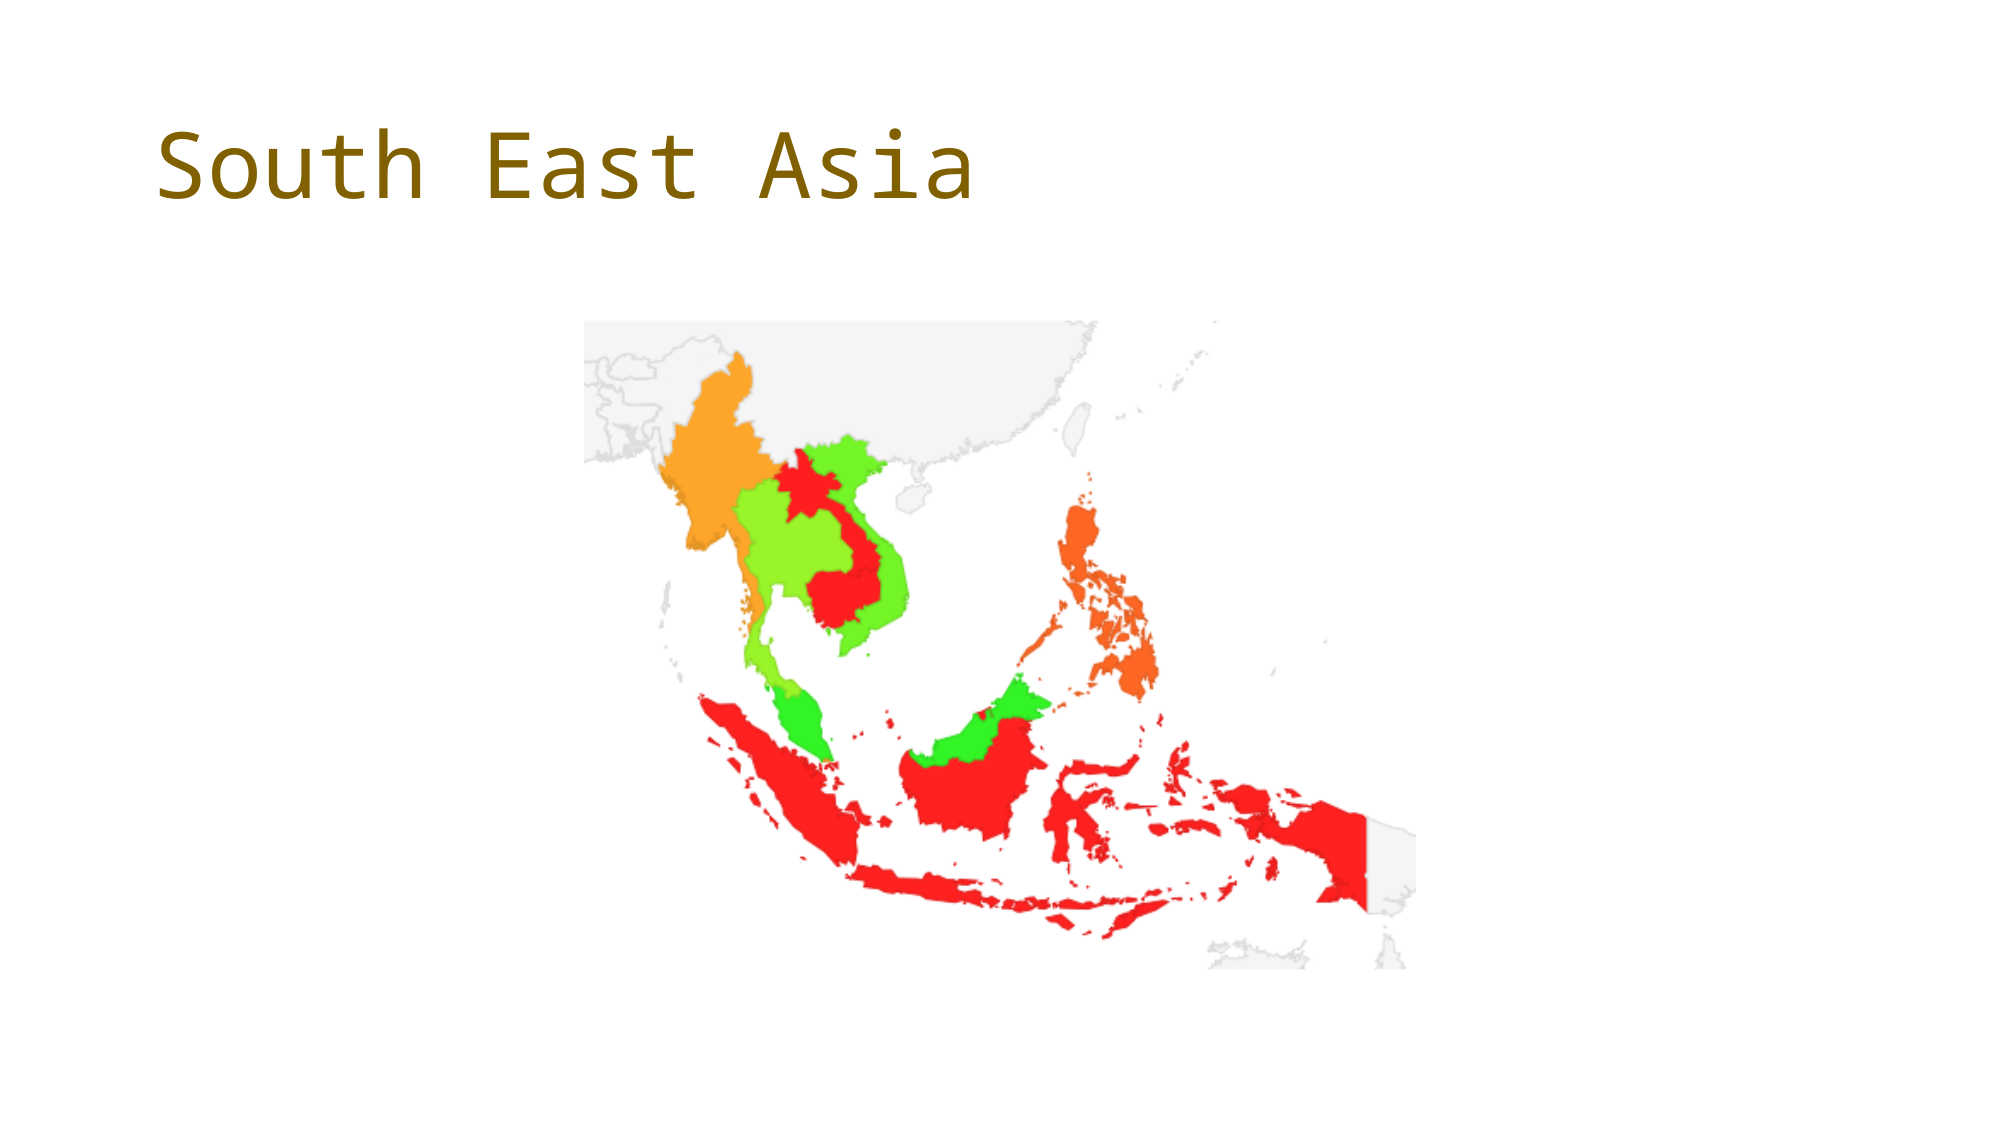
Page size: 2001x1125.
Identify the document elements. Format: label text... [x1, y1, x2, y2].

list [584, 299, 1416, 1014]
title South East Asia [137, 59, 1863, 278]
